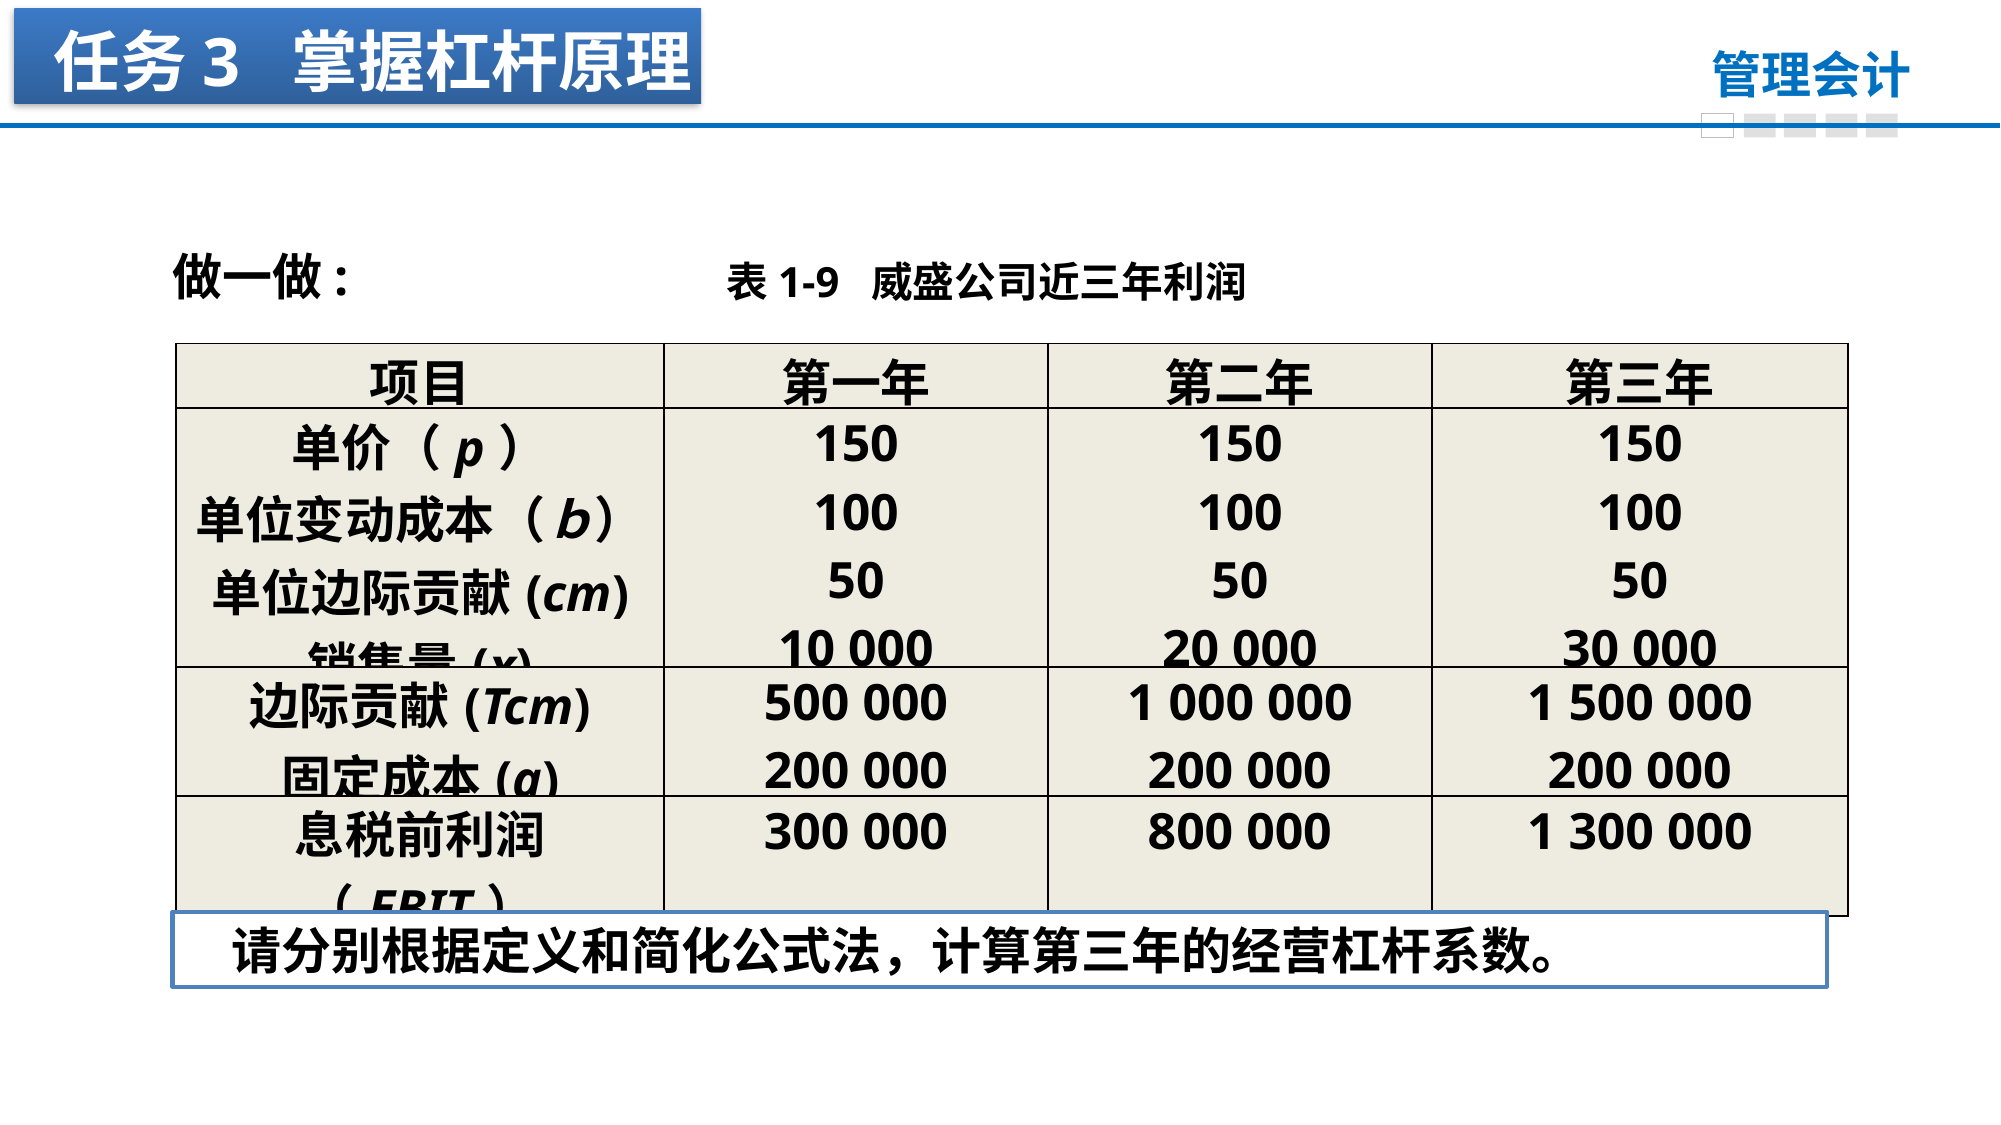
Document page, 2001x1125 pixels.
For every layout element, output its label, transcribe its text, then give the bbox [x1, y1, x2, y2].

table_cell 1 500 000 200 000 [1433, 668, 1847, 795]
table_cell 150 100 50 30 000 [1433, 409, 1847, 666]
table_cell 500 000 200 000 [665, 668, 1047, 795]
text_box 请分别根据定义和简化公式法，计算第三年的经营杠杆系数。 [170, 910, 1829, 989]
table_cell 单价（p） 单位变动成本（ｂ）单位边际贡献(cm) 销售量(x) [177, 409, 663, 666]
table_header 第三年 [1433, 344, 1847, 407]
table_header 项目 [177, 344, 663, 407]
table_cell 边际贡献(Tcm) 固定成本(a) [177, 668, 663, 795]
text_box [14, 7, 717, 109]
table_header 第二年 [1049, 344, 1431, 407]
table_cell 150 100 50 20 000 [1049, 409, 1431, 666]
table_cell 300 000 [665, 797, 1047, 910]
table_cell 1 000 000 200 000 [1049, 668, 1431, 795]
text_box 表1-9 威盛公司近三年利润 [726, 255, 1247, 306]
text_box 做一做: [172, 245, 349, 306]
table_header 第一年 [665, 344, 1047, 407]
table_cell 800 000 [1049, 797, 1431, 910]
table_cell 150 100 50 10 000 [665, 409, 1047, 666]
table_cell 1 300 000 [1433, 797, 1847, 915]
table_cell 息税前利润（EBIT） [177, 797, 663, 910]
